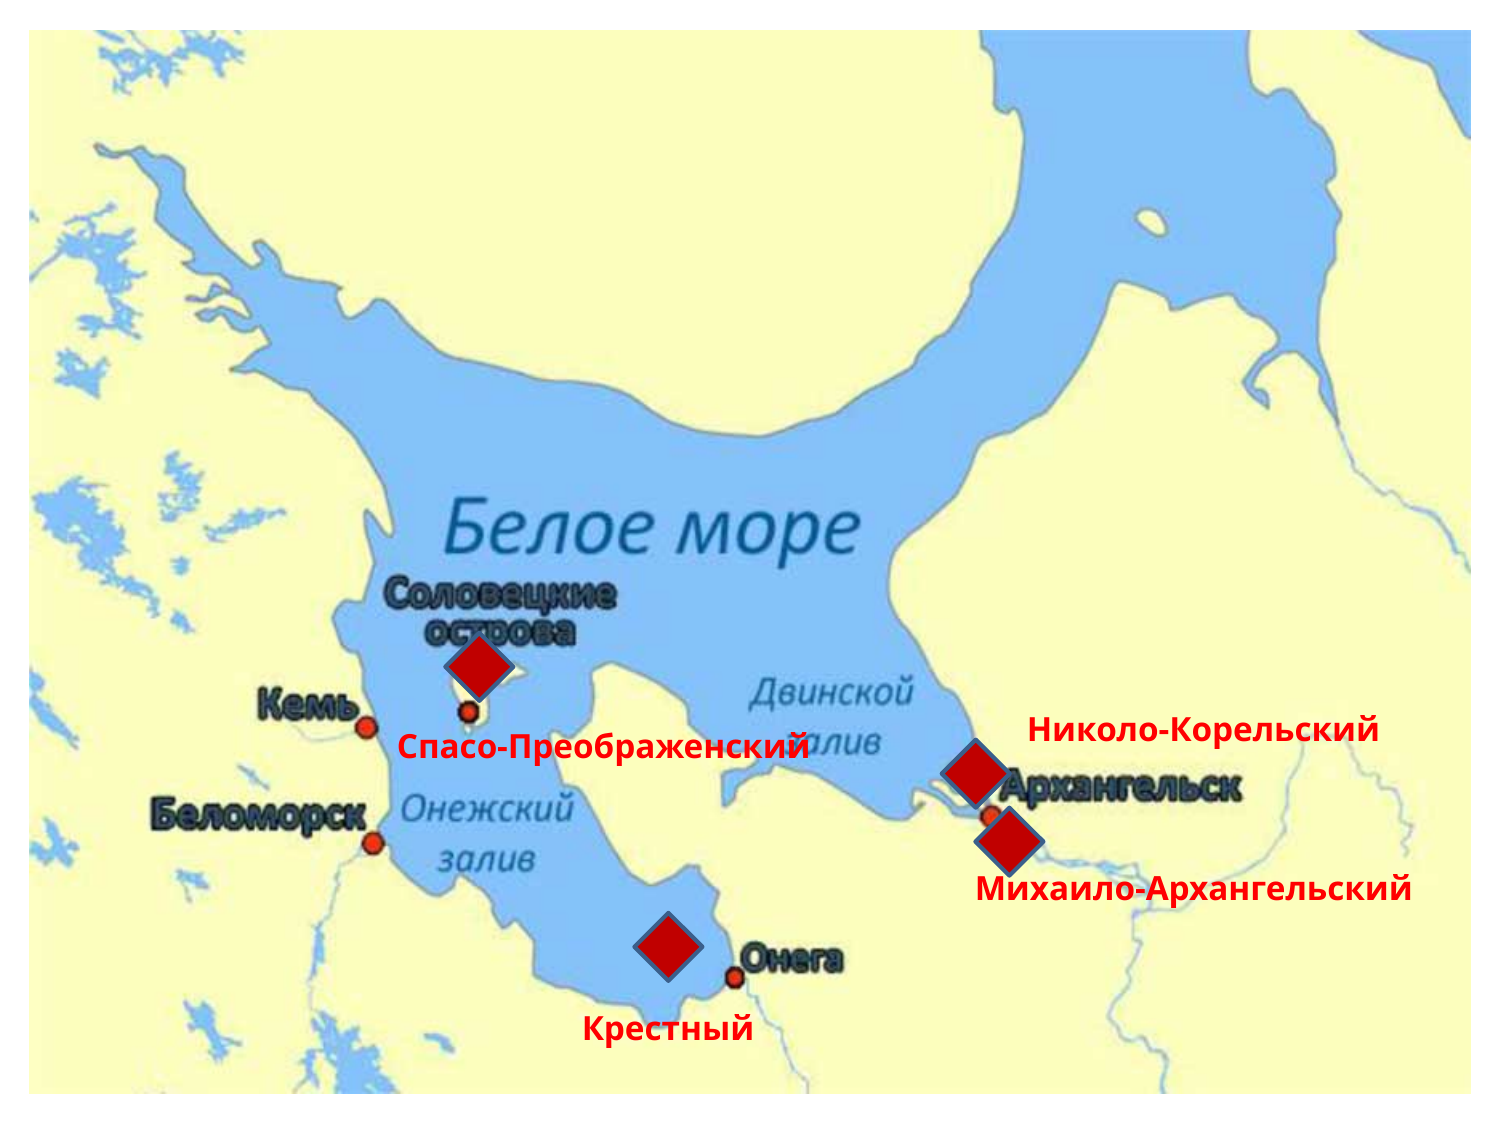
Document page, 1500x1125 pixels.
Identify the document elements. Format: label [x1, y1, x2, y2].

list [29, 30, 1471, 1095]
